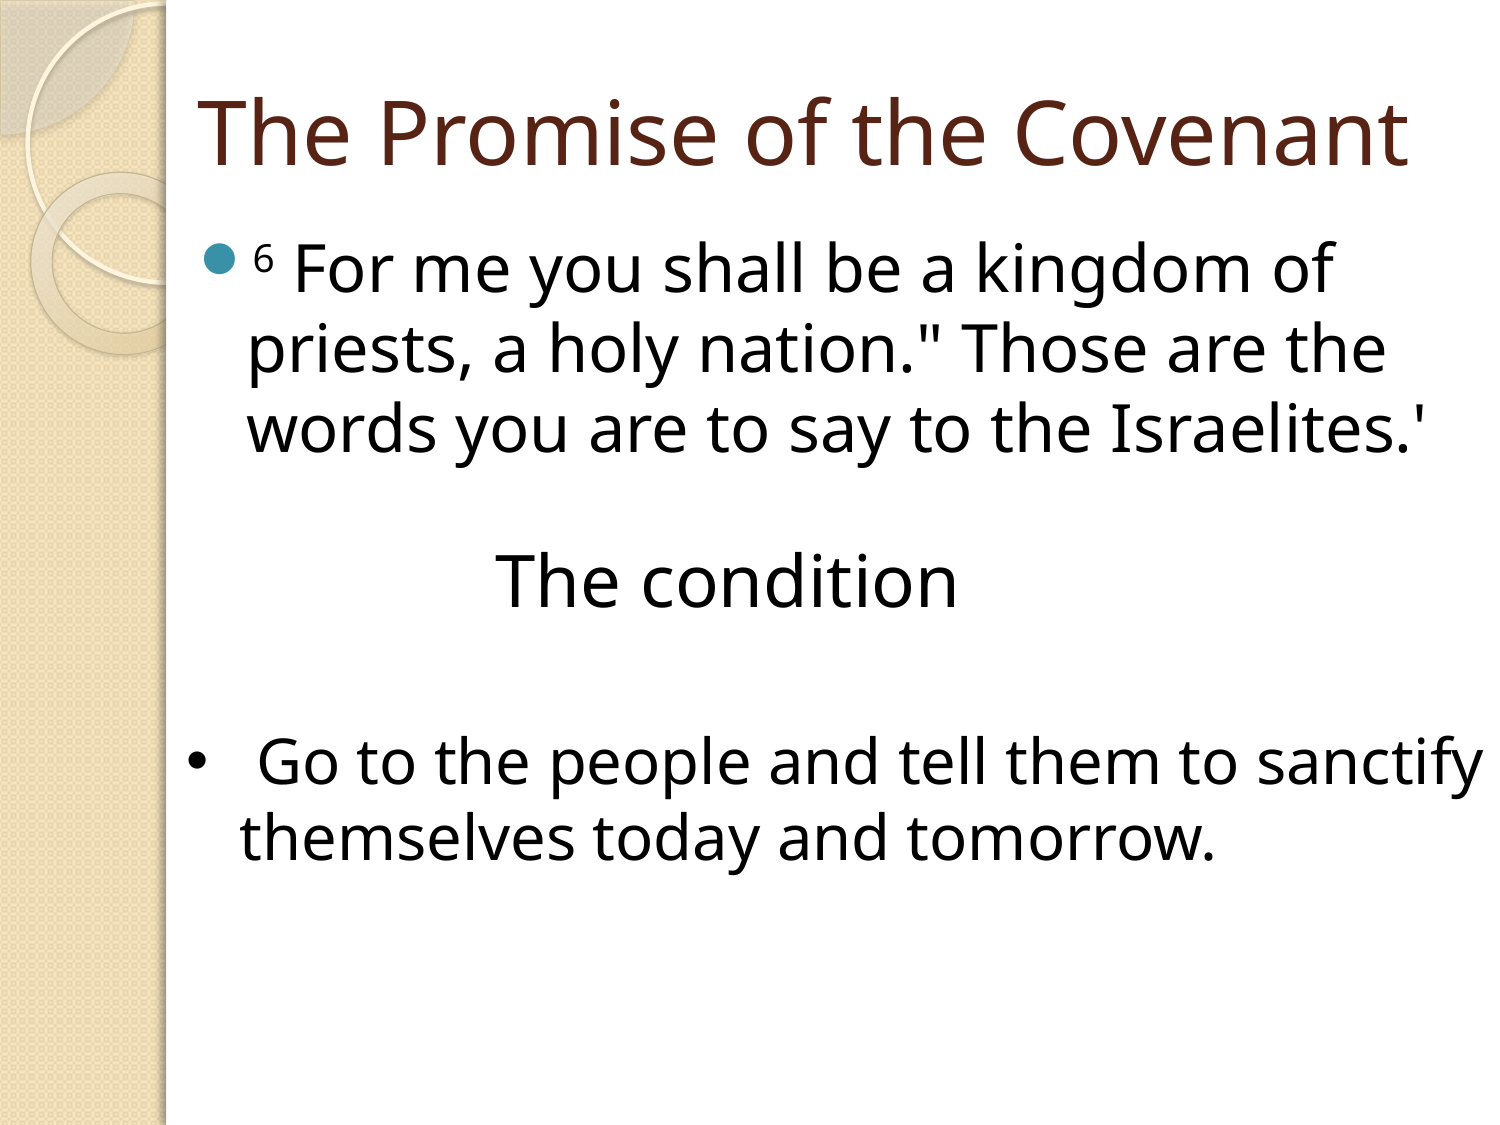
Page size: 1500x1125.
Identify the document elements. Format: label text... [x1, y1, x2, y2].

text_box The condition [53, 527, 1403, 716]
list 6 For me you shall be a kingdom of priests, a holy nation." Those are the words you are to say to the Israelites.' [171, 218, 1500, 526]
text_box Go to the people and tell them to sanctify themselves today and tomorrow. [171, 713, 1500, 951]
title The Promise of the Covenant [183, 66, 1500, 218]
